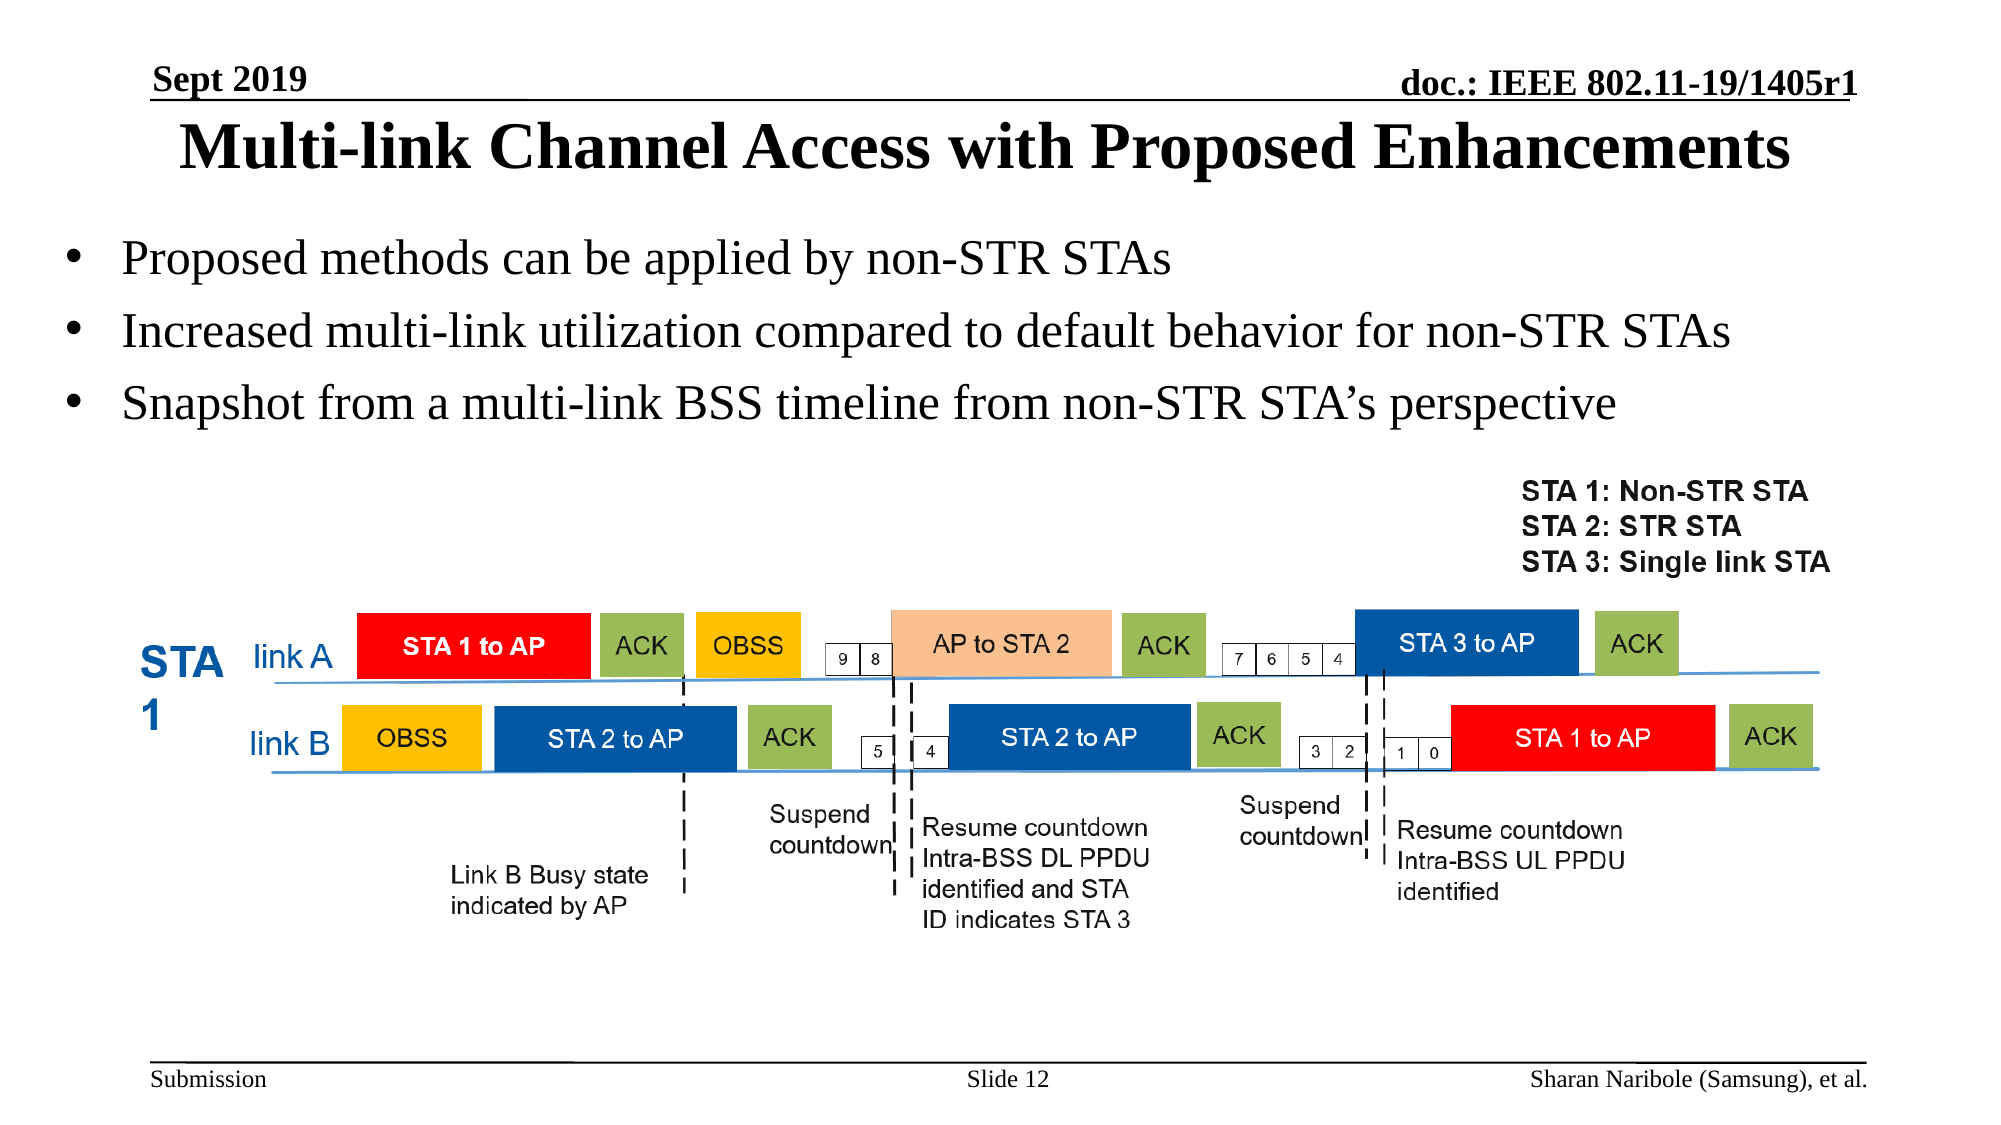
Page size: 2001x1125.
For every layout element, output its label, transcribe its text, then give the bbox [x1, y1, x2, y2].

slide_number Slide 12 [950, 1061, 1067, 1123]
title Multi-link Channel Access with Proposed Enhancements [145, 54, 1846, 216]
list Proposed methods can be applied by non-STR STAs Increased multi-link utilization compared to default behavior for non-STR STAs Snapshot from a multi-link BSS timeline from non-STR STA’s perspective [49, 216, 2000, 368]
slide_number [152, 54, 563, 100]
footer Sharan Naribole (Samsung), et al. [1171, 1061, 1869, 1093]
picture [112, 462, 1922, 951]
